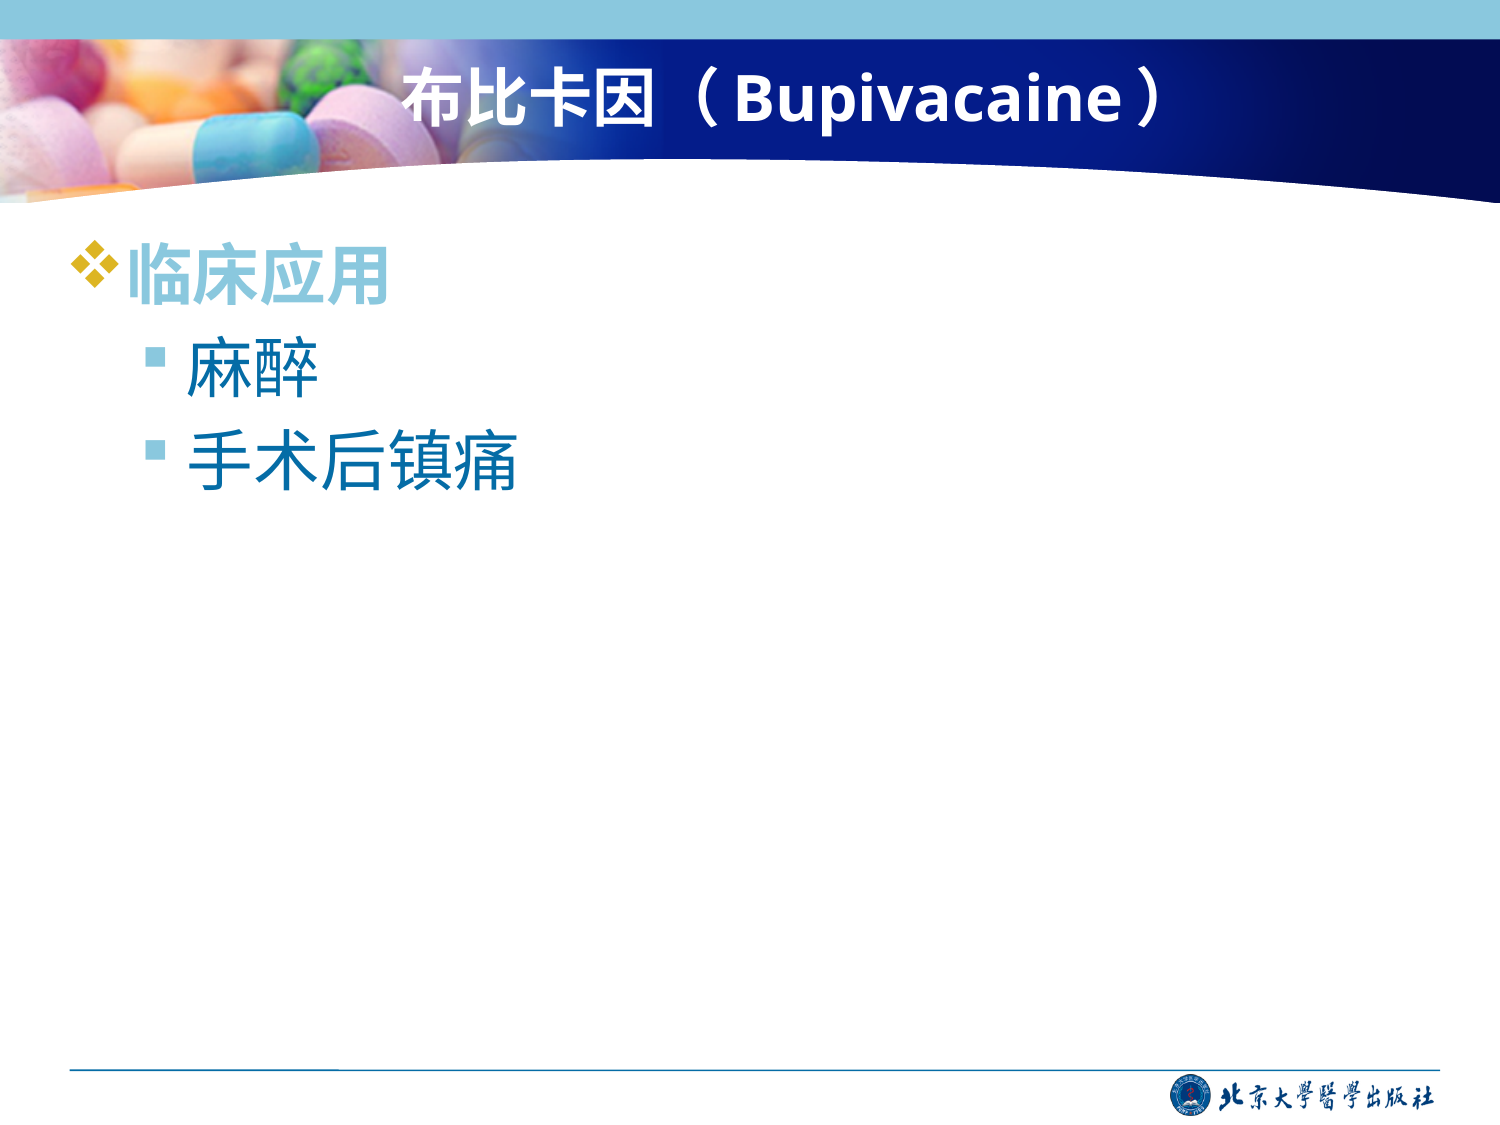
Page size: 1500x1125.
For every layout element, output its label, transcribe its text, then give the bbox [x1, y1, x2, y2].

picture [1170, 1074, 1436, 1118]
picture [0, 40, 1500, 203]
list 临床应用 麻醉 手术后镇痛 [49, 224, 1463, 1026]
title 布比卡因（Bupivacaine） [137, 49, 1463, 143]
